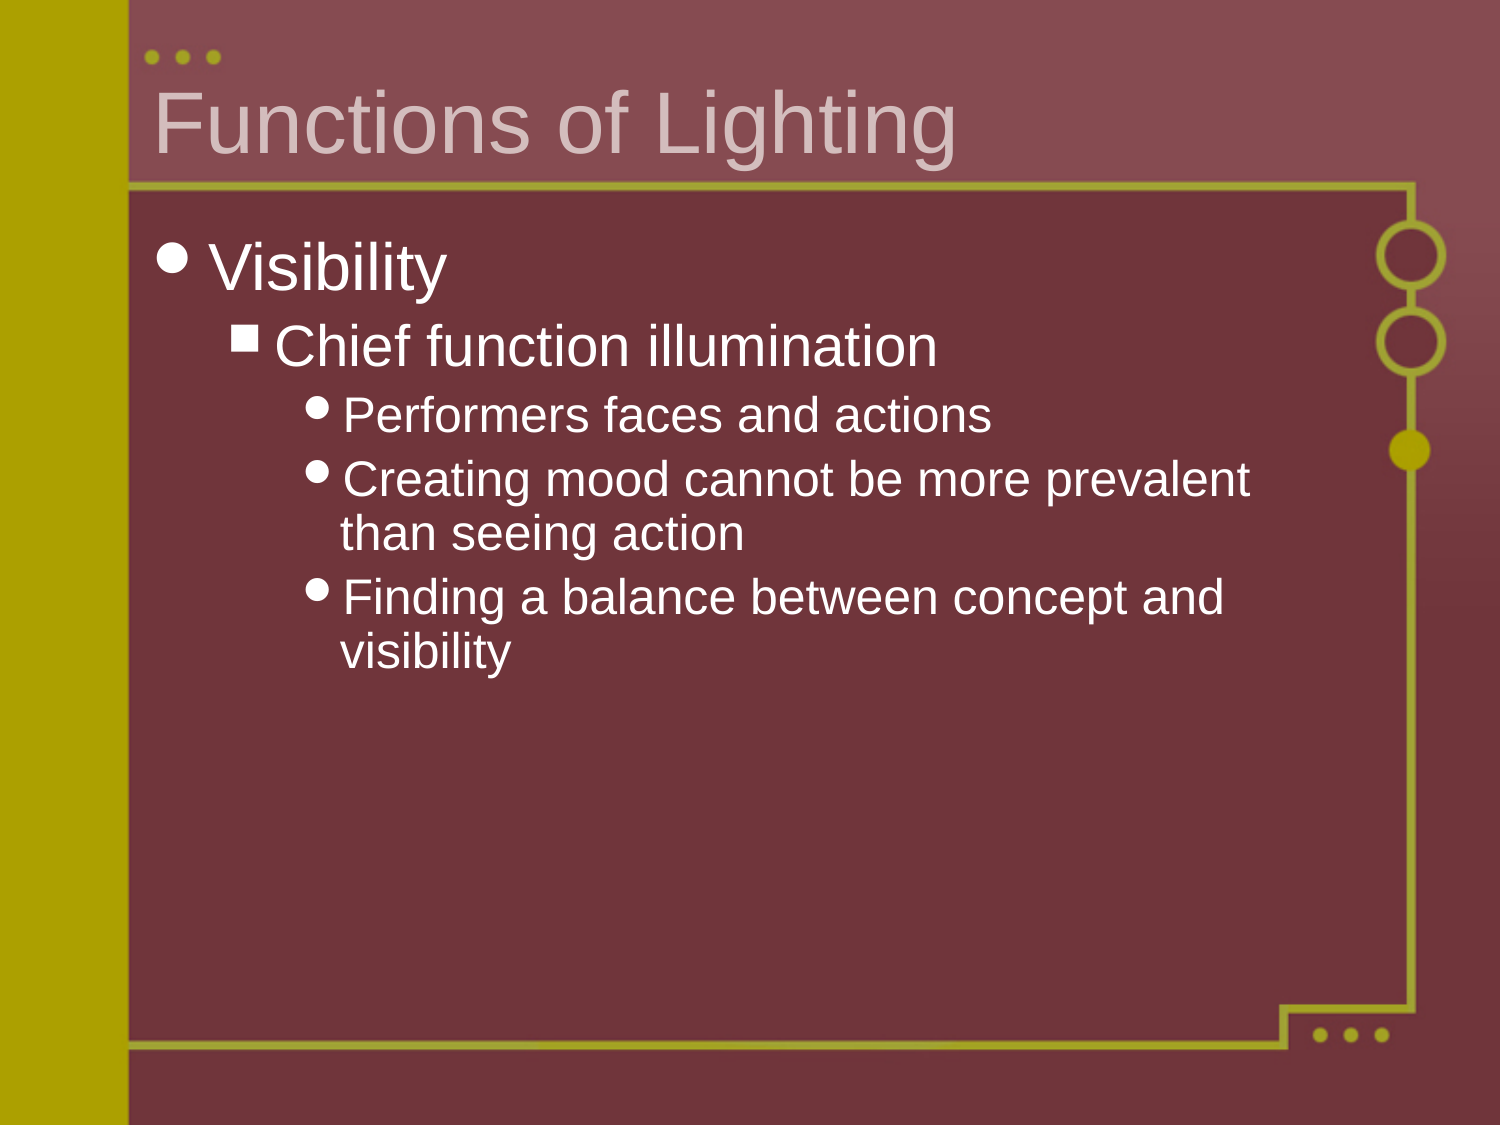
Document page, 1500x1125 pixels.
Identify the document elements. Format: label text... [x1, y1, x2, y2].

title Functions of Lighting [137, 62, 1376, 188]
picture [0, 0, 1500, 1125]
list Visibility Chief function illumination Performers faces and actions Creating mood cannot be more prevalent than seeing action Finding a balance between concept and visibility [137, 224, 1376, 1001]
